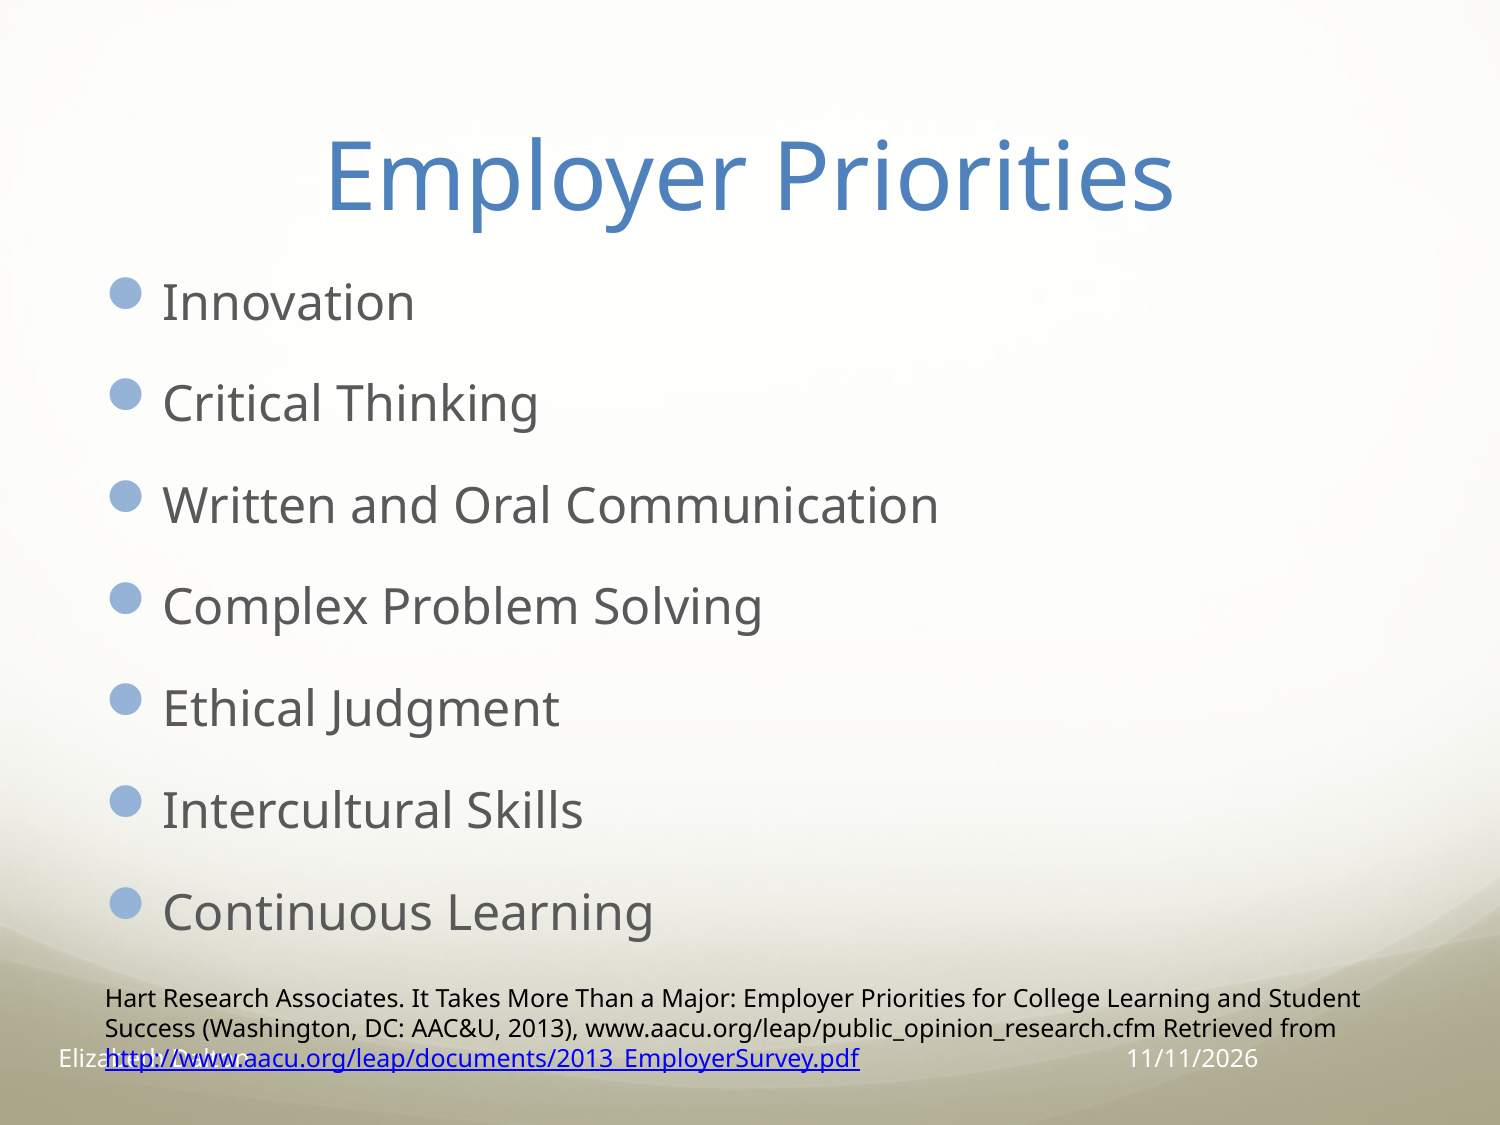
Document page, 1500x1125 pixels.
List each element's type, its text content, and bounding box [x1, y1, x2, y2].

title Employer Priorities [90, 17, 1410, 237]
list Innovation Critical Thinking Written and Oral Communication Complex Problem Solving Ethical Judgment Intercultural Skills Continuous Learning [90, 262, 1410, 974]
text_box Hart Research Associates. It Takes More Than a Major: Employer Priorities for College Learning and Student Success (Washington, DC: AAC&U, 2013), www.aacu.org/leap/public_opinion_research.cfm Retrieved from http://www.aacu.org/leap/documents/2013_EmployerSurvey.pdf [90, 974, 1410, 1084]
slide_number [923, 1029, 1274, 1090]
footer Elizabeth Dalton [43, 1029, 838, 1090]
